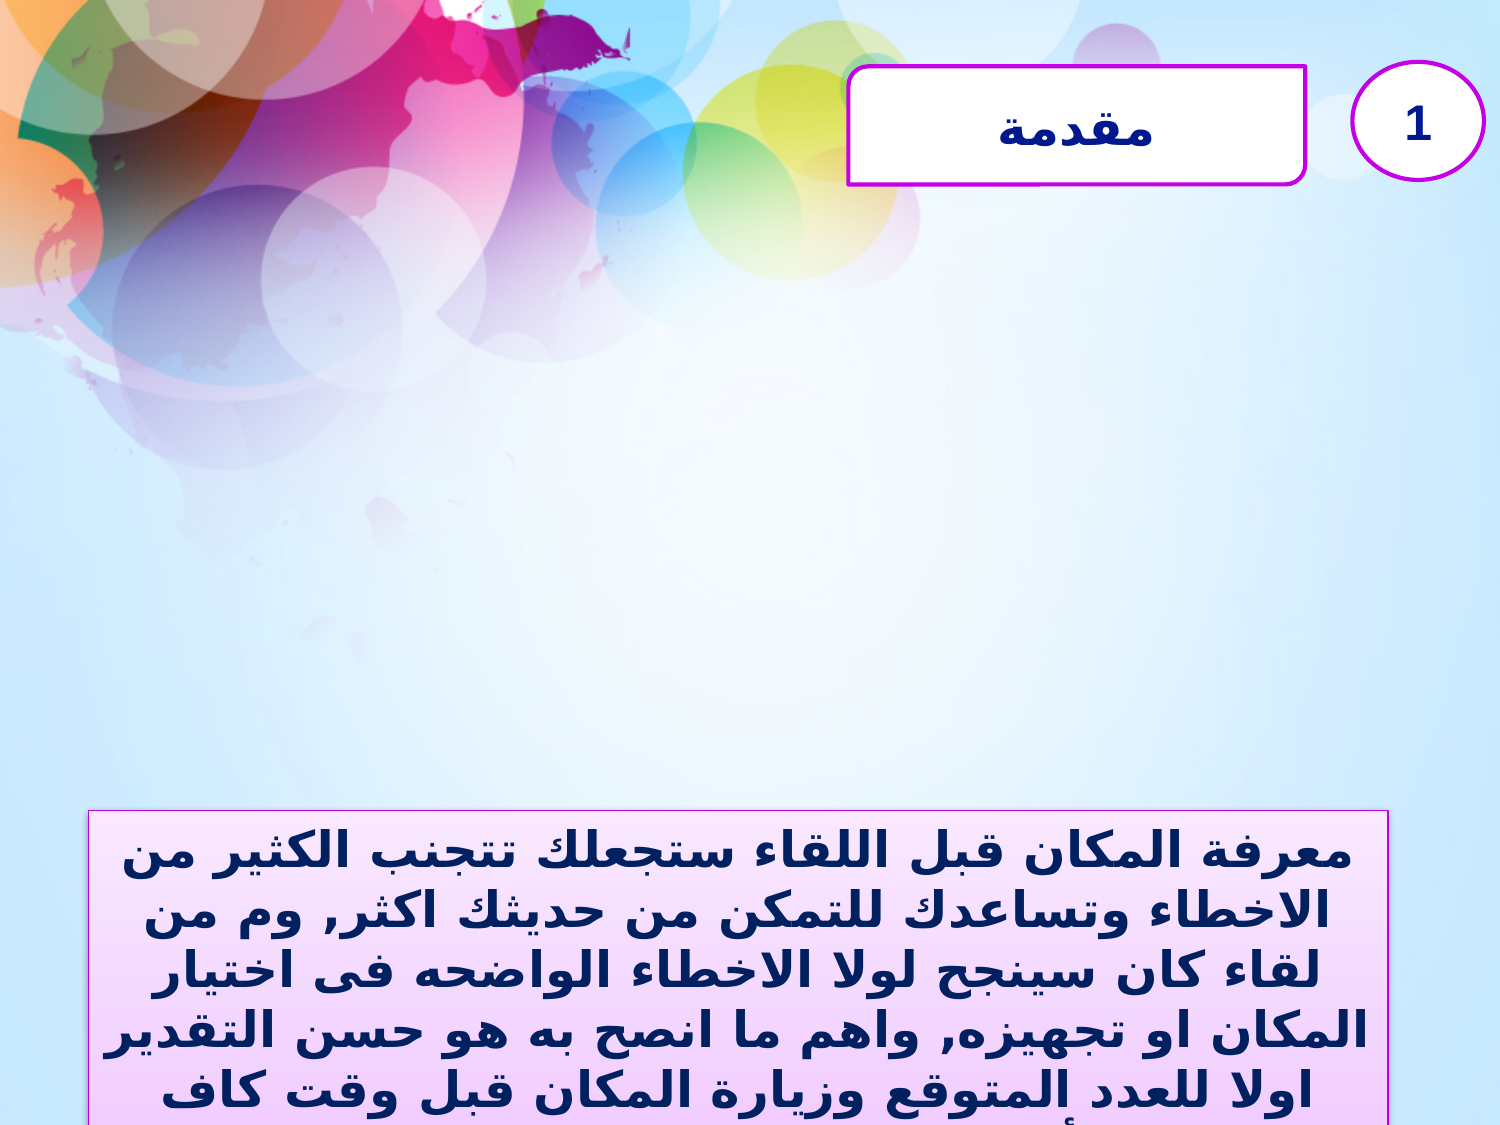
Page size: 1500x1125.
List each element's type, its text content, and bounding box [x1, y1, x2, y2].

text_box معرفة المكان قبل اللقاء ستجعلك تتجنب الكثير من الاخطاء وتساعدك للتمكن من حديثك اكثر, وم من لقاء كان سينجح لولا الاخطاء الواضحه فى اختيار المكان او تجهيزه, واهم ما انصح به هو حسن التقدير اولا للعدد المتوقع وزيارة المكان قبل وقت كاف للتأكد من مناسبة اعداده وتجهيزه [88, 810, 1389, 1125]
text_box مقدمة [846, 64, 1308, 187]
picture [0, 0, 1500, 1125]
text_box 1 [1350, 59, 1487, 183]
